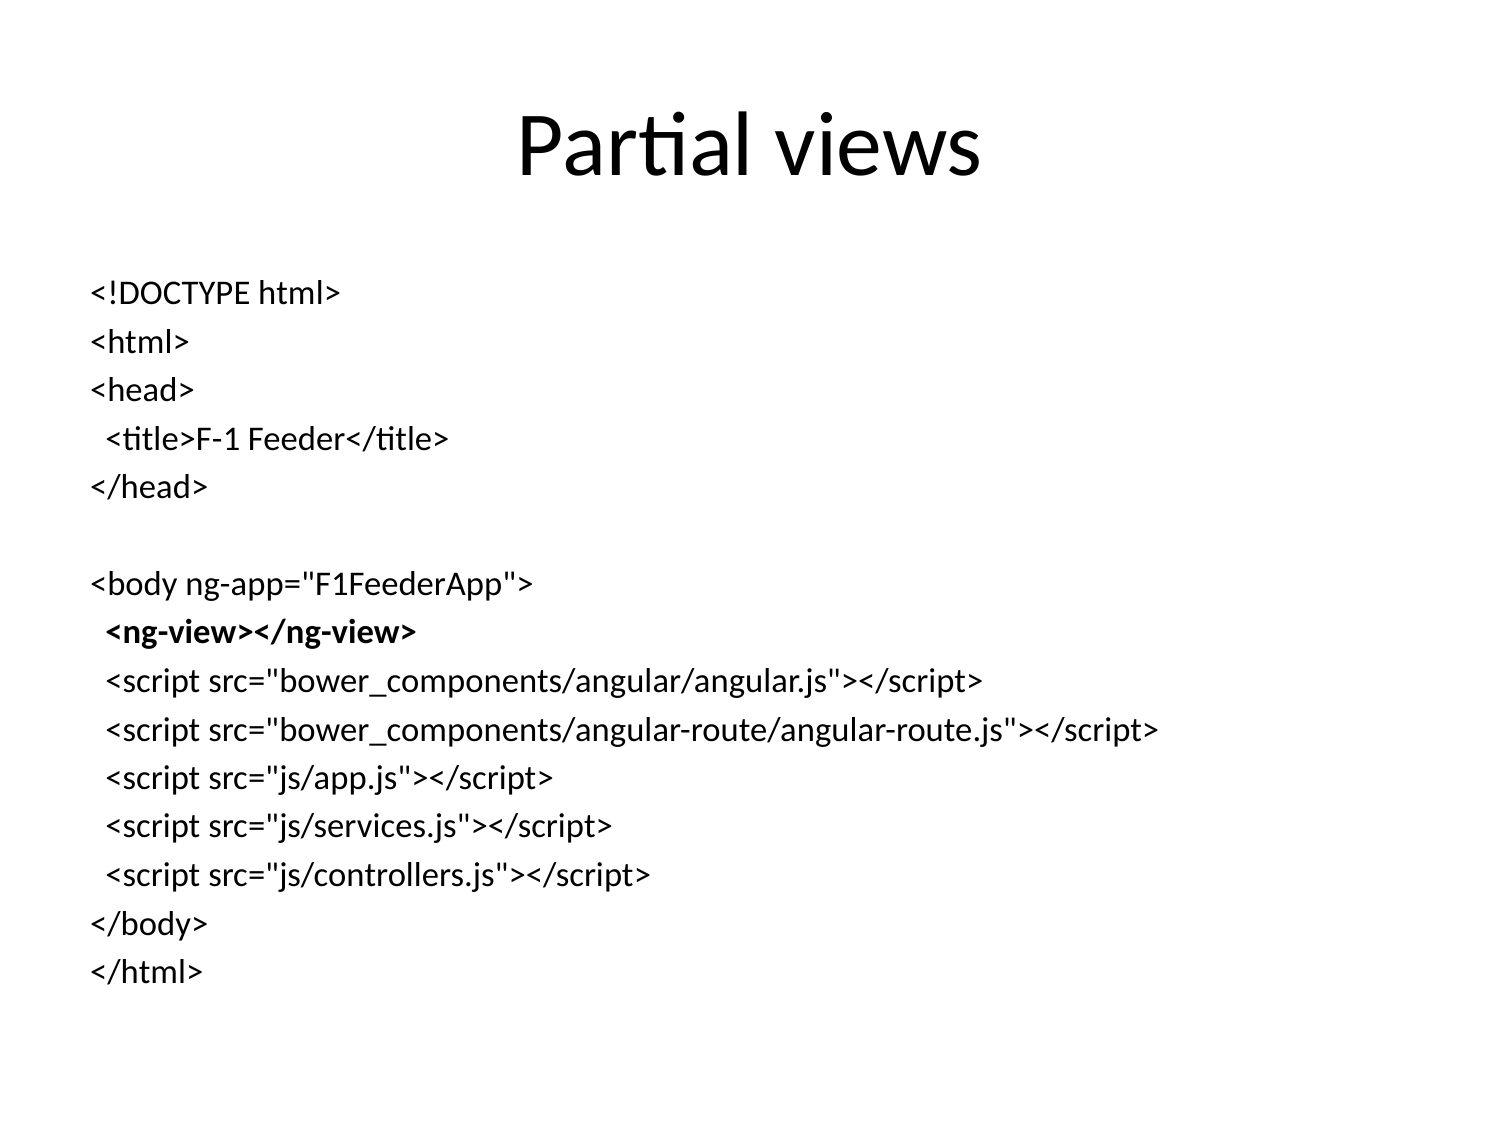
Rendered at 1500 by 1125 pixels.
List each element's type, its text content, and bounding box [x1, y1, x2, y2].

title Partial views [75, 45, 1425, 233]
list <!DOCTYPE html> <html> <head> <title>F-1 Feeder</title> </head> <body ng-app="F1FeederApp"> <ng-view></ng-view> <script src="bower_components/angular/angular.js"></script> <script src="bower_components/angular-route/angular-route.js"></script> <script src="js/app.js"></script> <script src="js/services.js"></script> <script src="js/controllers.js"></script> </body> </html> [75, 262, 1425, 1005]
